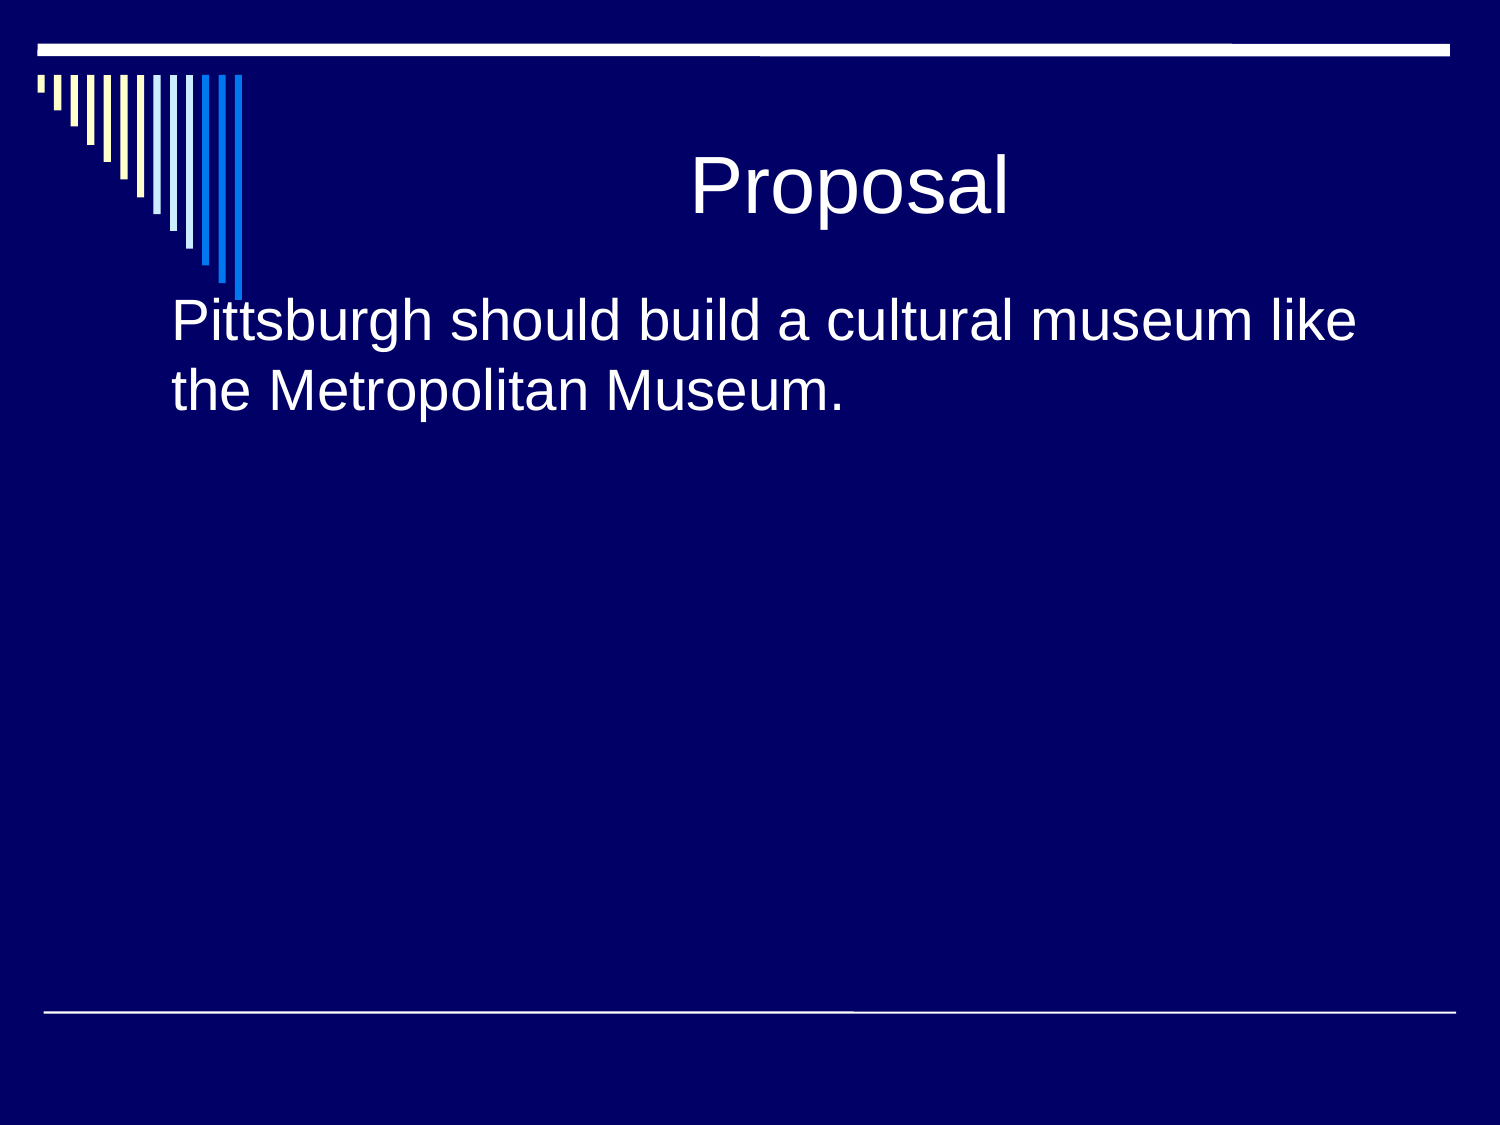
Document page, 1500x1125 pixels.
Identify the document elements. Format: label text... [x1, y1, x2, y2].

title Proposal [274, 74, 1426, 274]
list Pittsburgh should build a cultural museum like the Metropolitan Museum. [99, 274, 1426, 1001]
